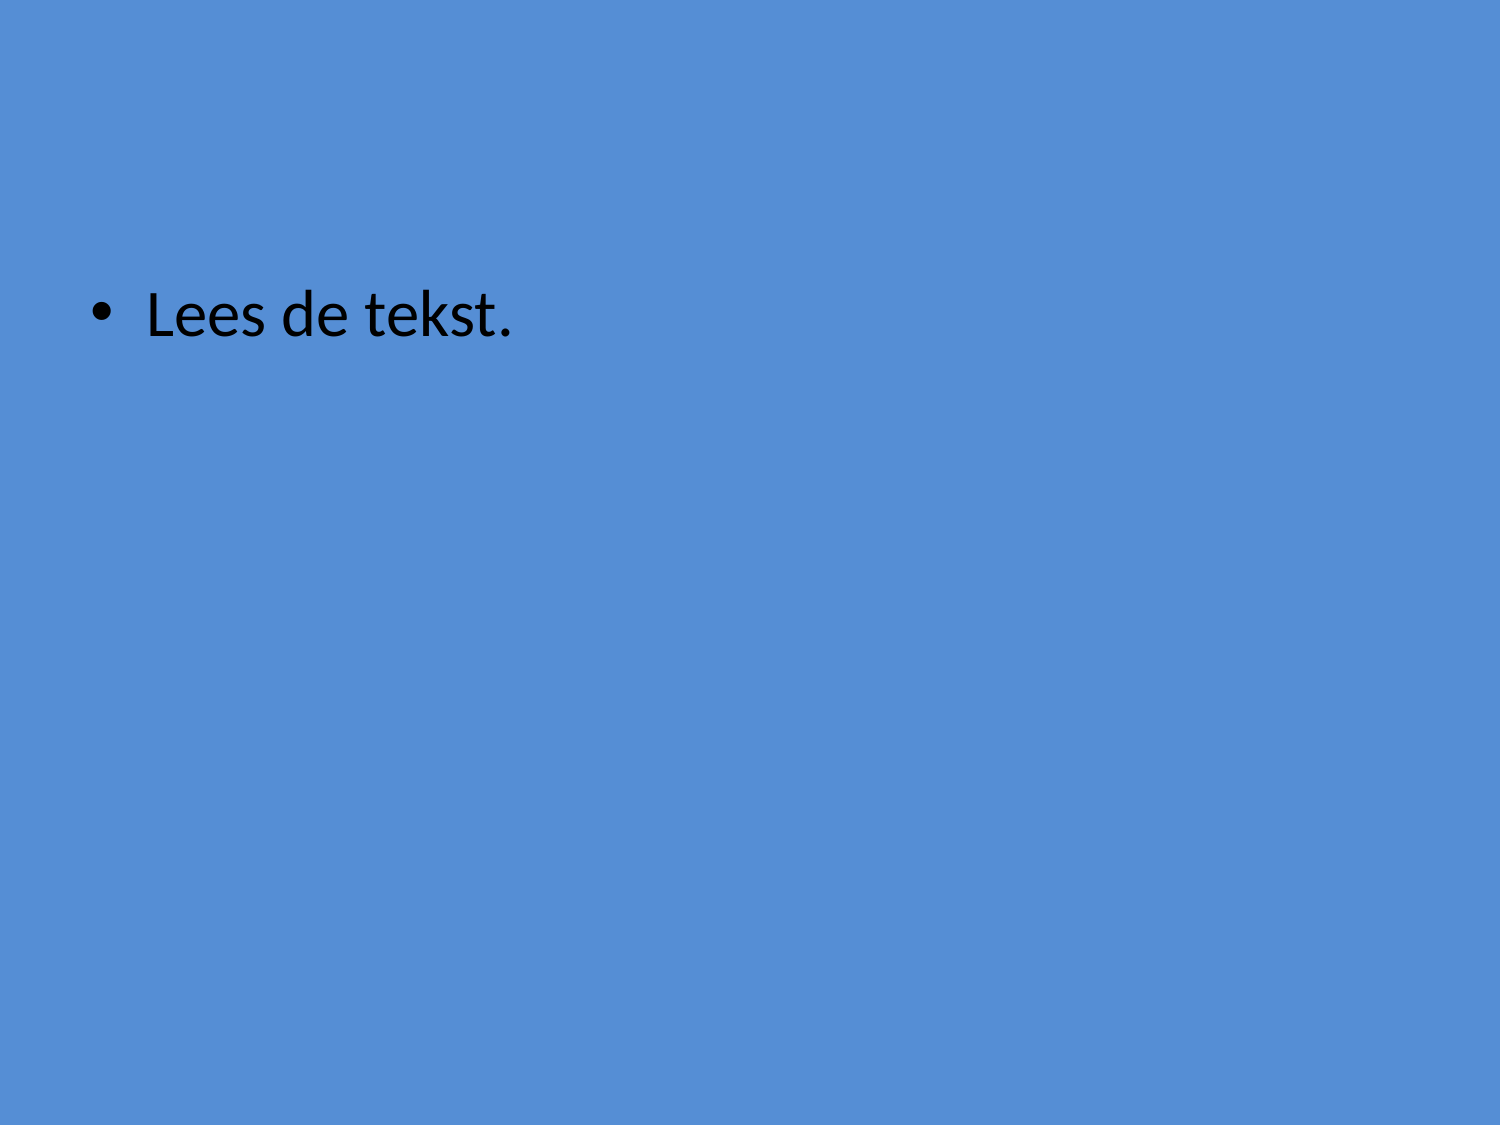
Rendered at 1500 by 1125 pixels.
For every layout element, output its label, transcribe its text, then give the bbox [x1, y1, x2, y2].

list Lees de tekst. [75, 262, 1425, 1005]
